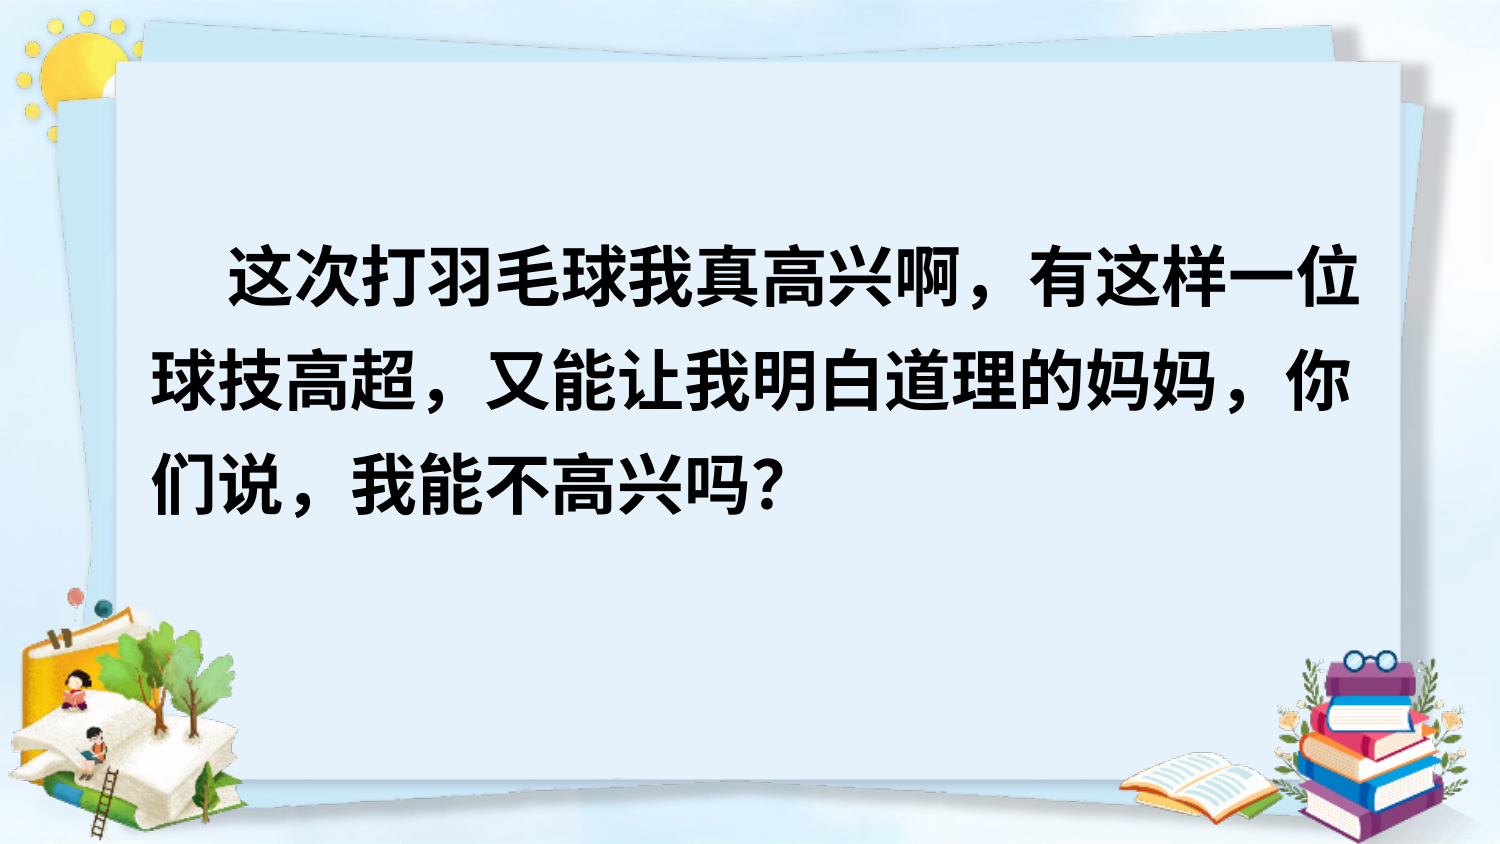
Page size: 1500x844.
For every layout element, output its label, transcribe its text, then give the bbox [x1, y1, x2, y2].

text_box 这次打羽毛球我真高兴啊，有这样一位球技高超，又能让我明白道理的妈妈，你们说，我能不高兴吗？ [135, 203, 1392, 531]
picture [0, 0, 1500, 844]
